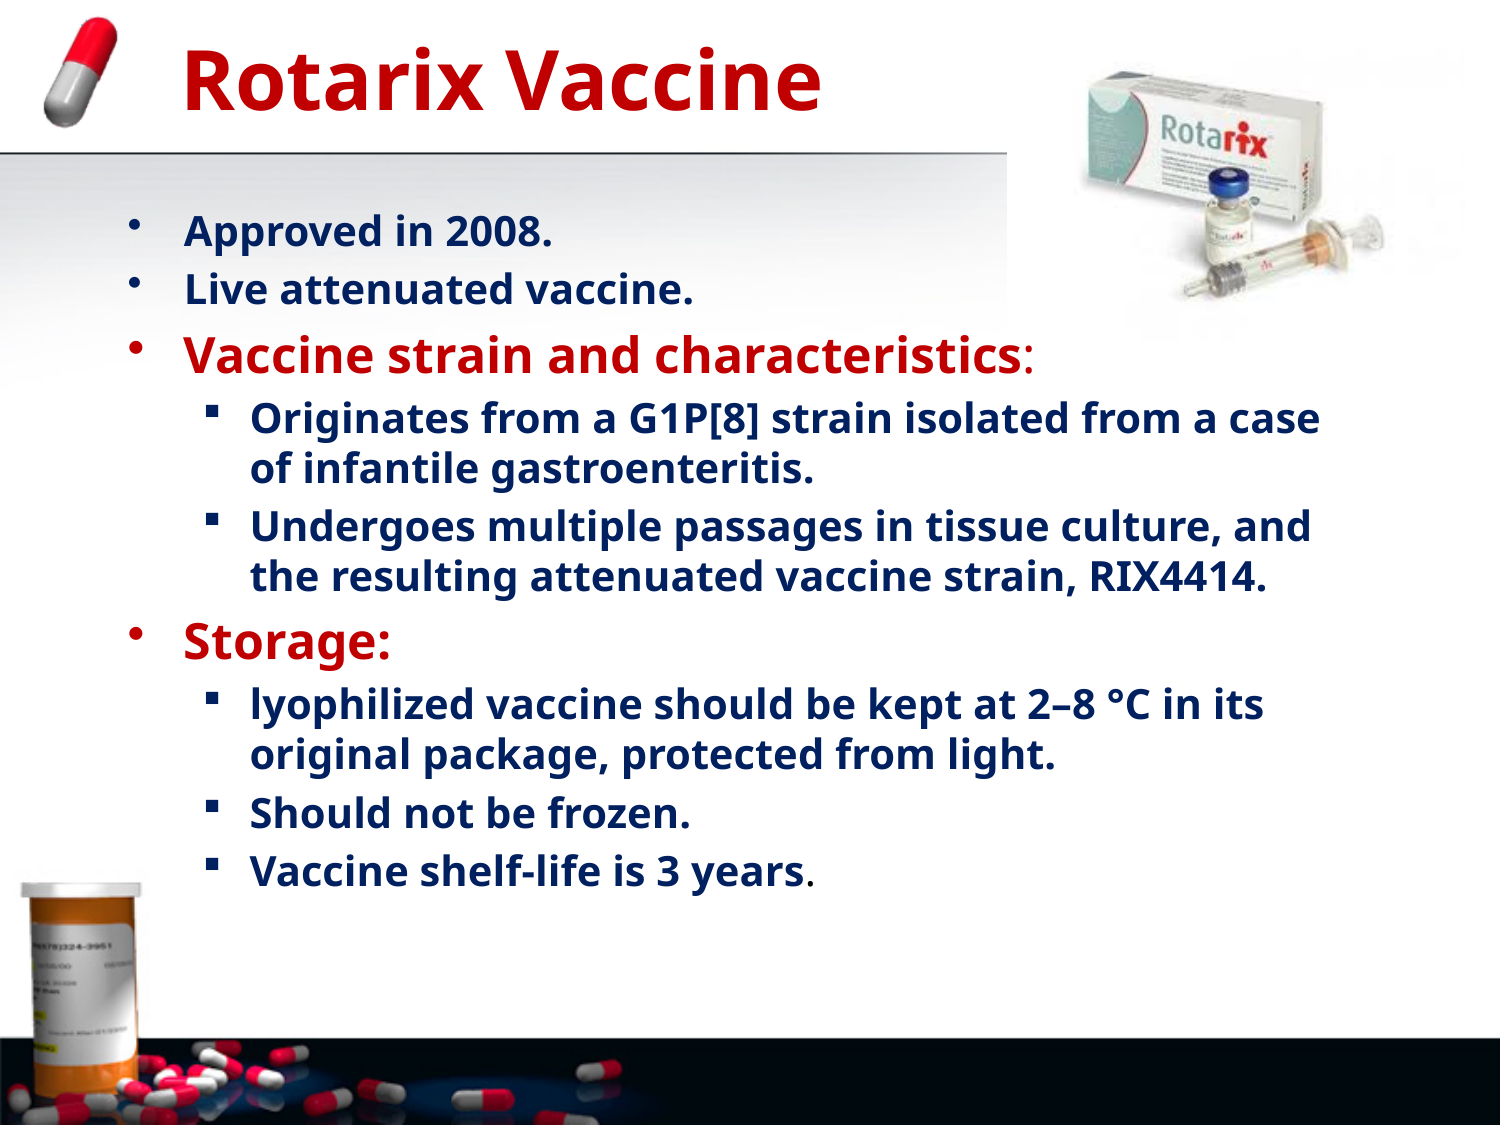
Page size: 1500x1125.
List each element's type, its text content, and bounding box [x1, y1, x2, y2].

list Approved in 2008. Live attenuated vaccine. Vaccine strain and characteristics: Originates from a G1P[8] strain isolated from a case of infantile gastroenteritis. Undergoes multiple passages in tissue culture, and the resulting attenuated vaccine strain, RIX4414. Storage: lyophilized vaccine should be kept at 2–8 °C in its original package, protected from light. Should not be frozen. Vaccine shelf-life is 3 years. [112, 196, 1388, 1001]
picture [0, 0, 1500, 1125]
title Rotarix Vaccine [165, 0, 1391, 155]
